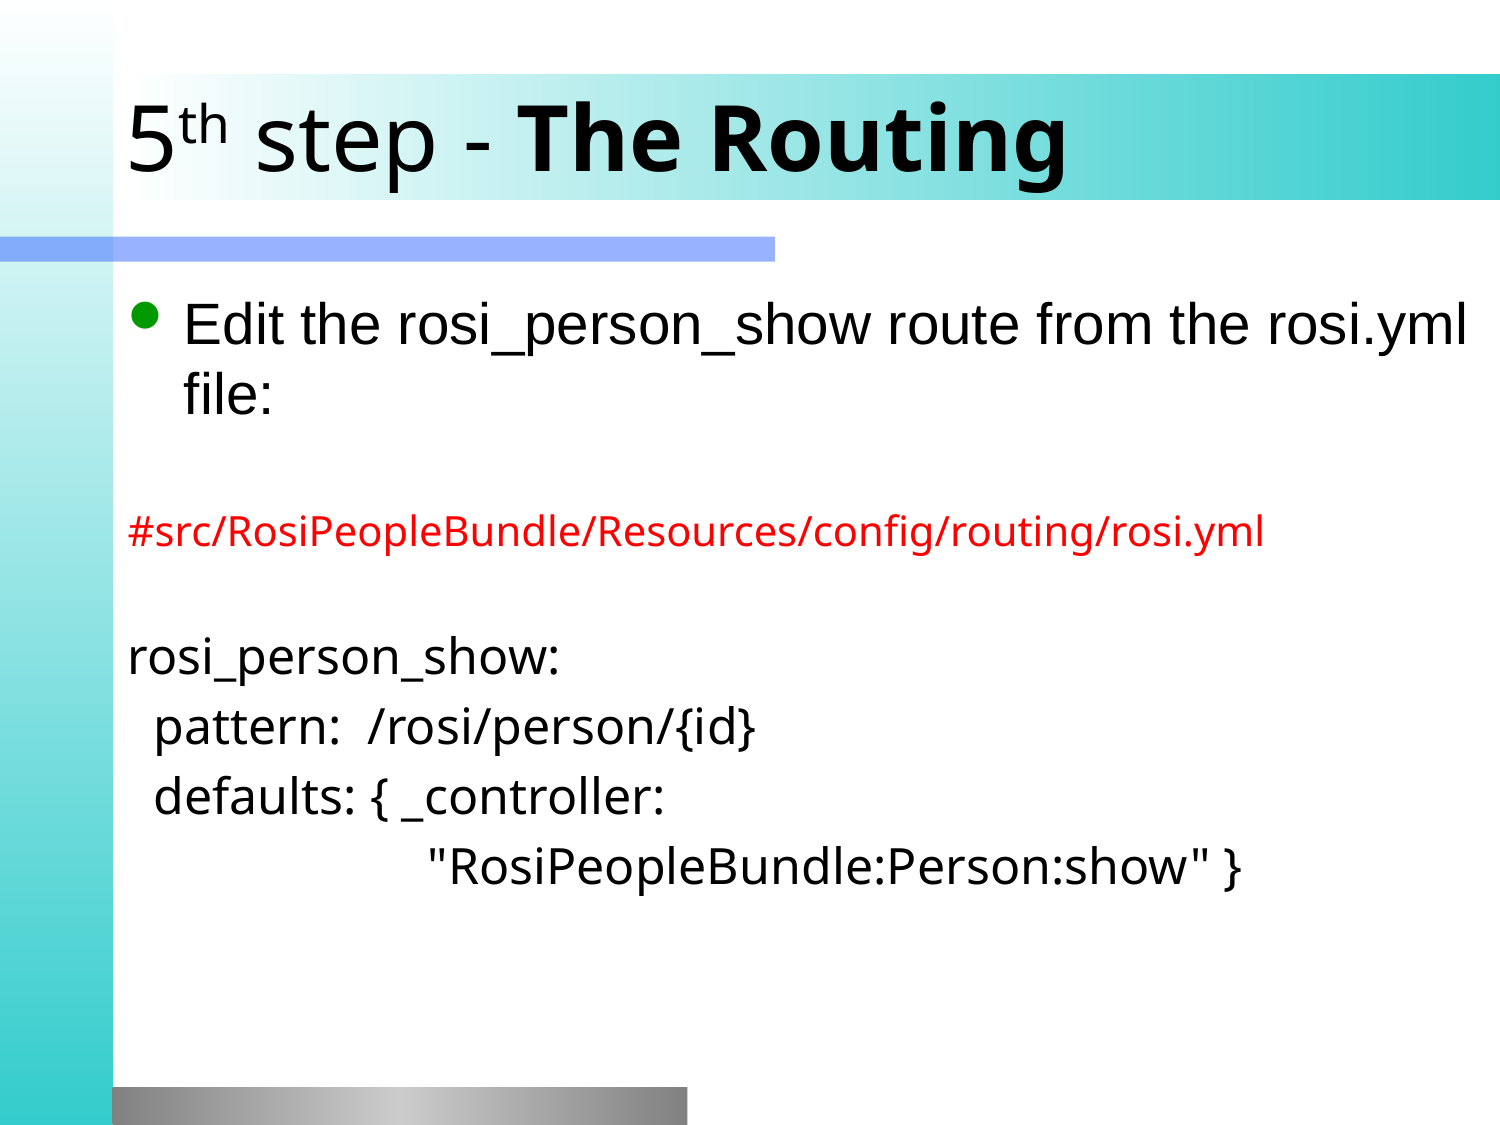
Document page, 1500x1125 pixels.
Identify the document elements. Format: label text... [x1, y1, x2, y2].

title 5th step - The Routing [110, 40, 1386, 229]
list Edit the rosi_person_show route from the rosi.yml file: #src/RosiPeopleBundle/Resources/config/routing/rosi.yml rosi_person_show: pattern: /rosi/person/{id} defaults: { _controller: "RosiPeopleBundle:Person:show" } [112, 278, 1500, 1073]
